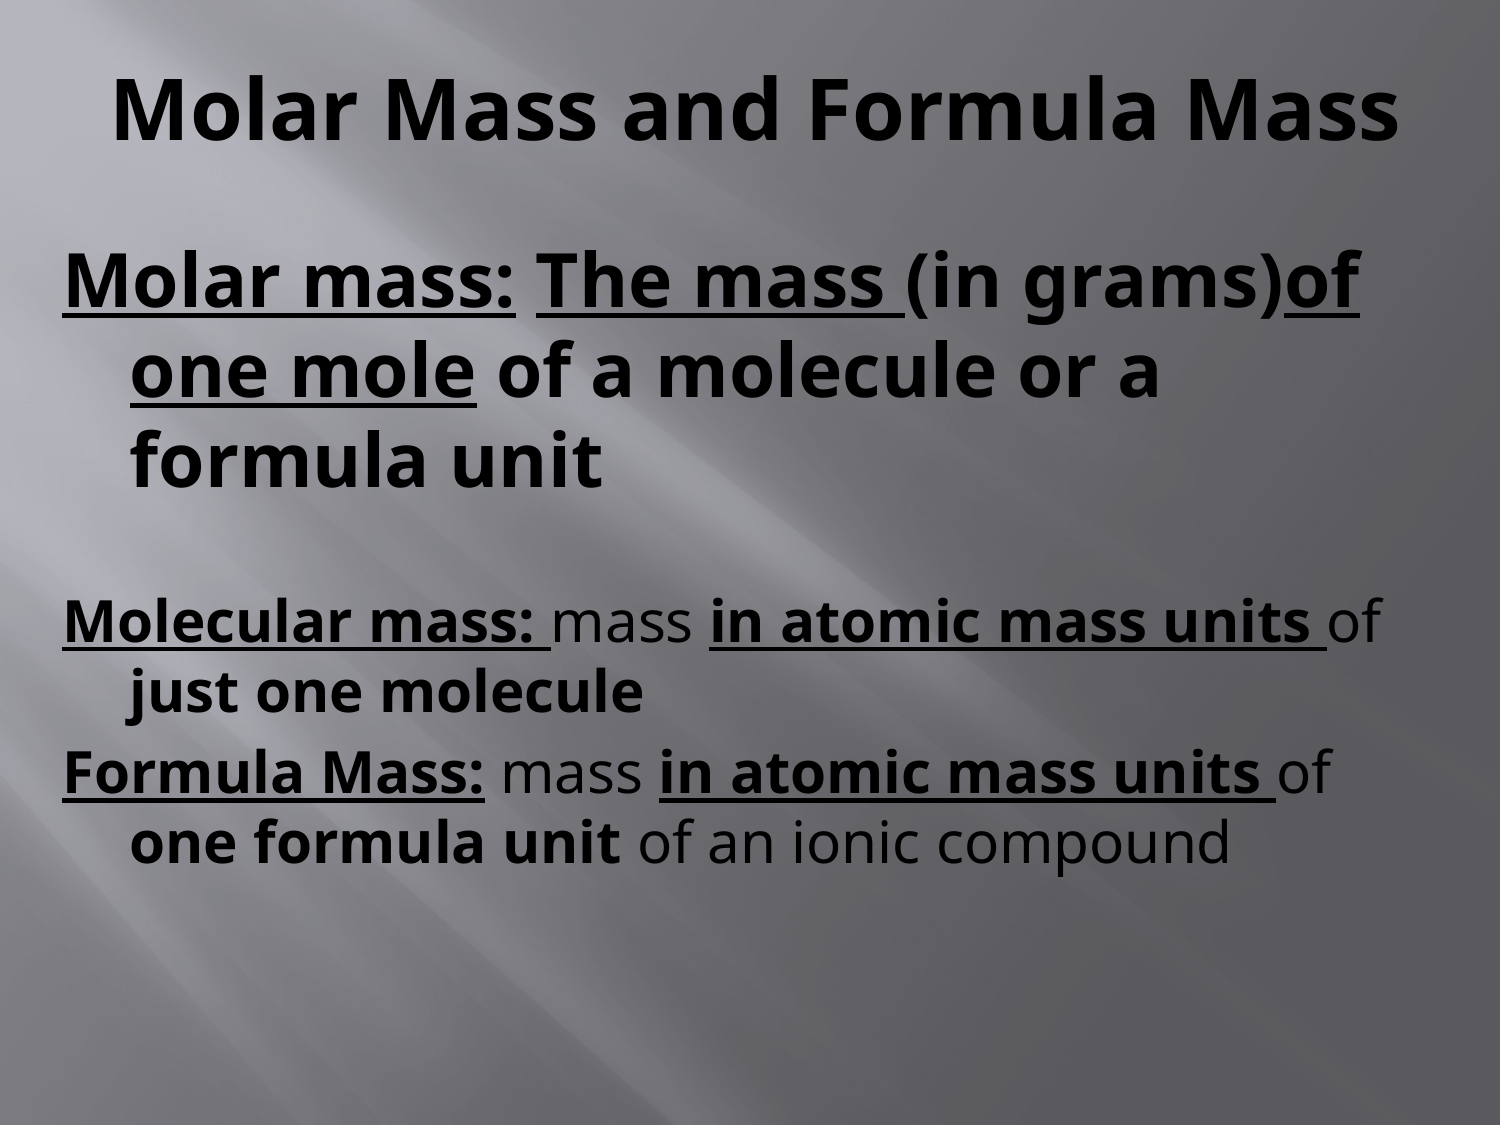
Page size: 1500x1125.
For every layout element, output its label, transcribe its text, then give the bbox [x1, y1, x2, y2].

title Molar Mass and Formula Mass [37, 0, 1475, 213]
list Molar mass: The mass (in grams)of one mole of a molecule or a formula unit Molecular mass: mass in atomic mass units of just one molecule Formula Mass: mass in atomic mass units of one formula unit of an ionic compound [24, 224, 1463, 1035]
